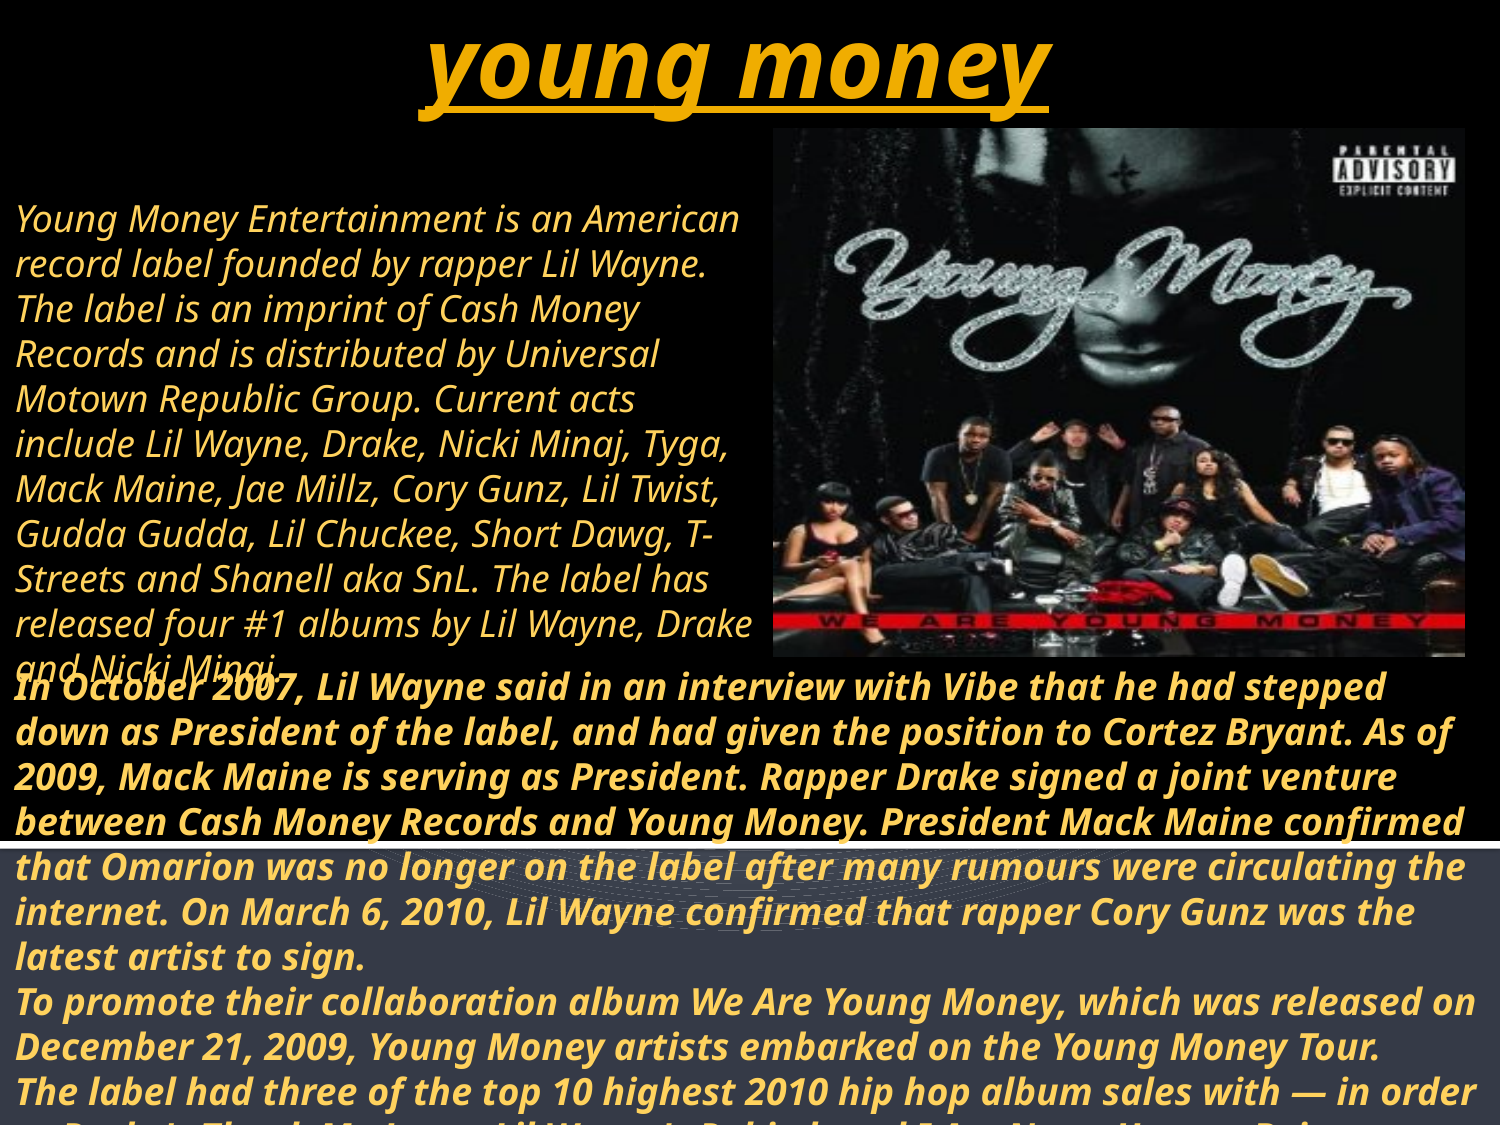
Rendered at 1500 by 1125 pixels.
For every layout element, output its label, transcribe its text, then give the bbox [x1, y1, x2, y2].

text_box In October 2007, Lil Wayne said in an interview with Vibe that he had stepped down as President of the label, and had given the position to Cortez Bryant. As of 2009, Mack Maine is serving as President. Rapper Drake signed a joint venture between Cash Money Records and Young Money. President Mack Maine confirmed that Omarion was no longer on the label after many rumours were circulating the internet. On March 6, 2010, Lil Wayne confirmed that rapper Cory Gunz was the latest artist to sign. To promote their collaboration album We Are Young Money, which was released on December 21, 2009, Young Money artists embarked on the Young Money Tour. The label had three of the top 10 highest 2010 hip hop album sales with — in order — Drake's Thank Me Later, Lil Wayne's Rebirth and I Am Not a Human Being. [0, 655, 1500, 1125]
title young money [410, 0, 1102, 187]
picture [773, 128, 1465, 657]
text_box Young Money Entertainment is an American record label founded by rapper Lil Wayne. The label is an imprint of Cash Money Records and is distributed by Universal Motown Republic Group. Current acts include Lil Wayne, Drake, Nicki Minaj, Tyga, Mack Maine, Jae Millz, Cory Gunz, Lil Twist, Gudda Gudda, Lil Chuckee, Short Dawg, T-Streets and Shanell aka SnL. The label has released four #1 albums by Lil Wayne, Drake and Nicki Minaj. [0, 187, 767, 655]
